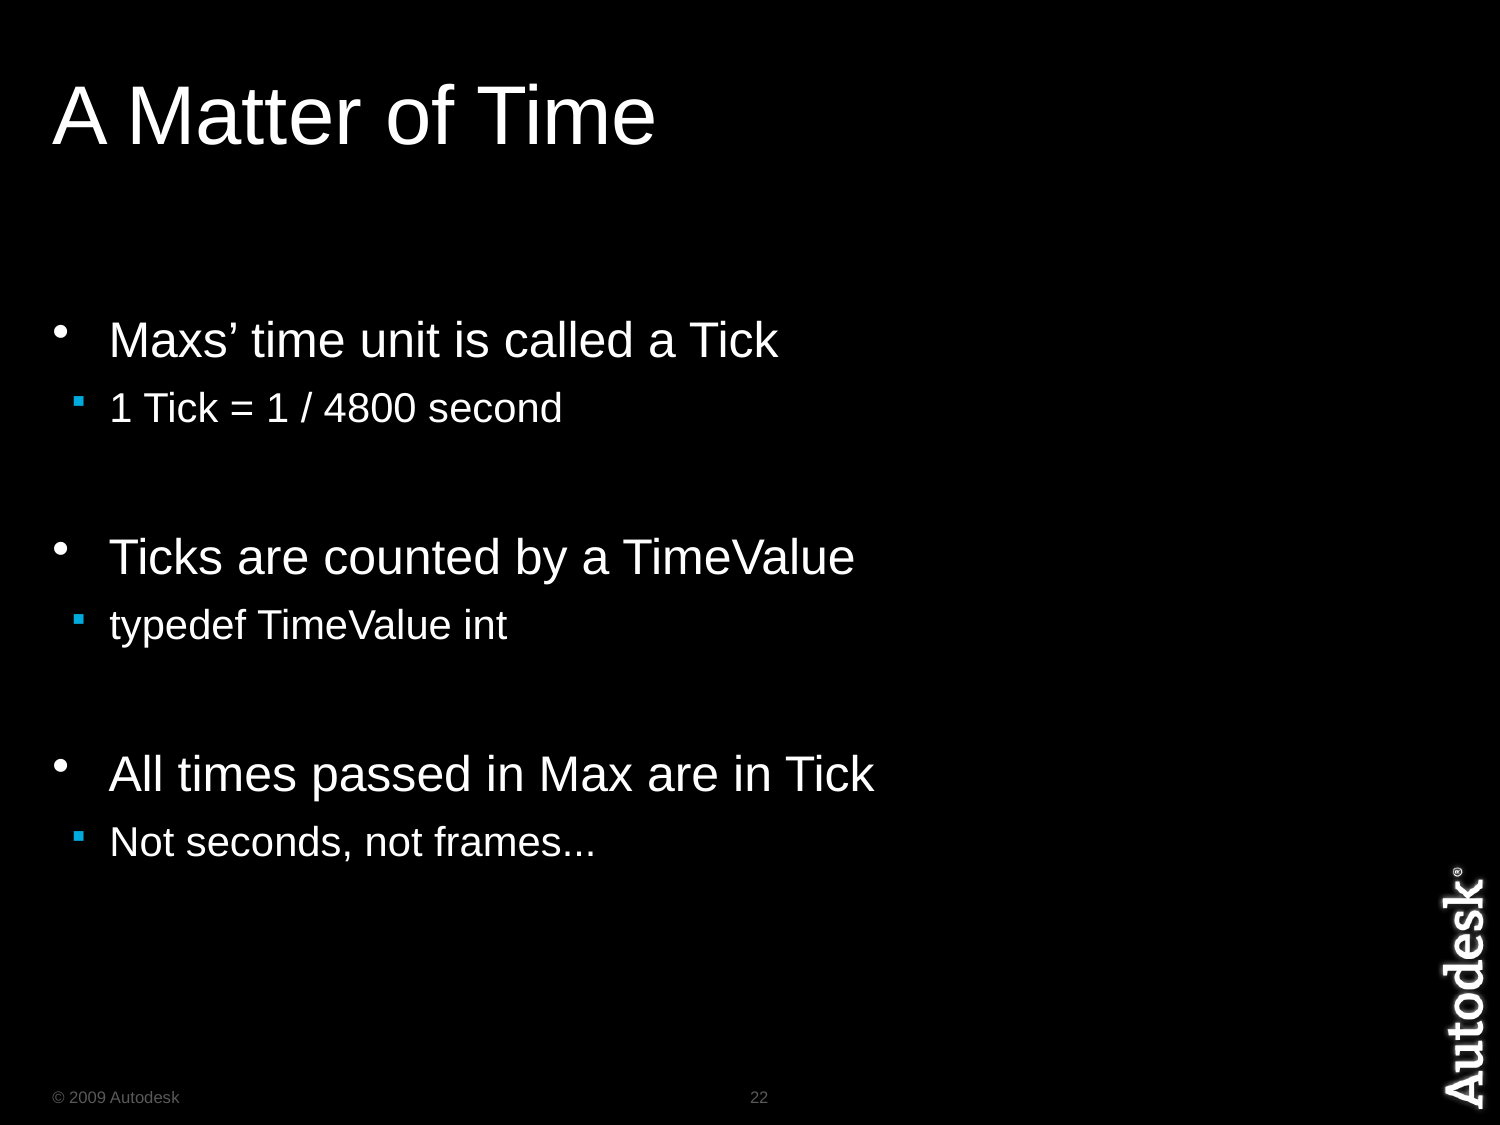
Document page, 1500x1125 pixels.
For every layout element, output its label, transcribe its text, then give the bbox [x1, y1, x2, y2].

title A Matter of Time [52, 22, 1401, 211]
list Maxs’ time unit is called a Tick 1 Tick = 1 / 4800 second Ticks are counted by a TimeValue typedef TimeValue int All times passed in Max are in Tick Not seconds, not frames... [52, 231, 1401, 1073]
picture [1402, 0, 1500, 1125]
